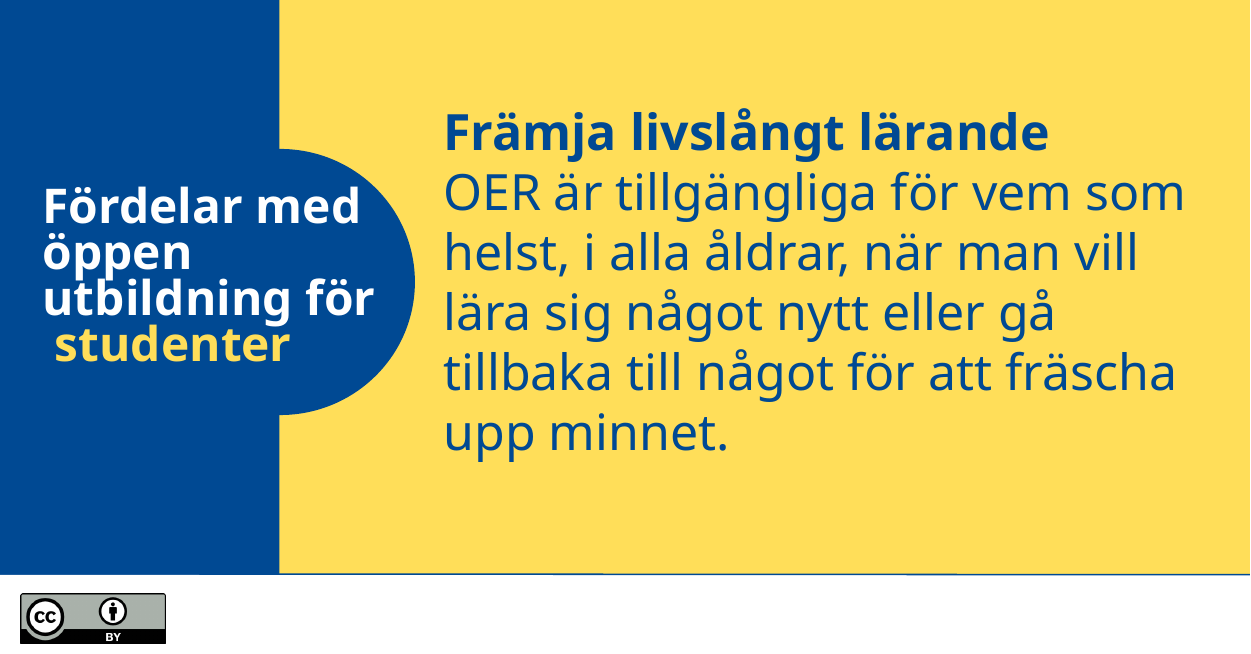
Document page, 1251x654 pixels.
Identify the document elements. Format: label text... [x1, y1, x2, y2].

text_box [0, 0, 280, 573]
text_box [392, 207, 415, 357]
text_box [196, 386, 365, 416]
text_box Främja livslångt lärande OER är tillgängliga för vem som helst, i alla åldrar, när man vill lära sig något nytt eller gå tillbaka till något för att fräscha upp minnet. [428, 85, 1207, 475]
text_box [206, 148, 355, 171]
picture [20, 592, 166, 645]
text_box Fördelar med öppen utbildning för studenter [27, 171, 392, 386]
text_box [0, 582, 1250, 654]
